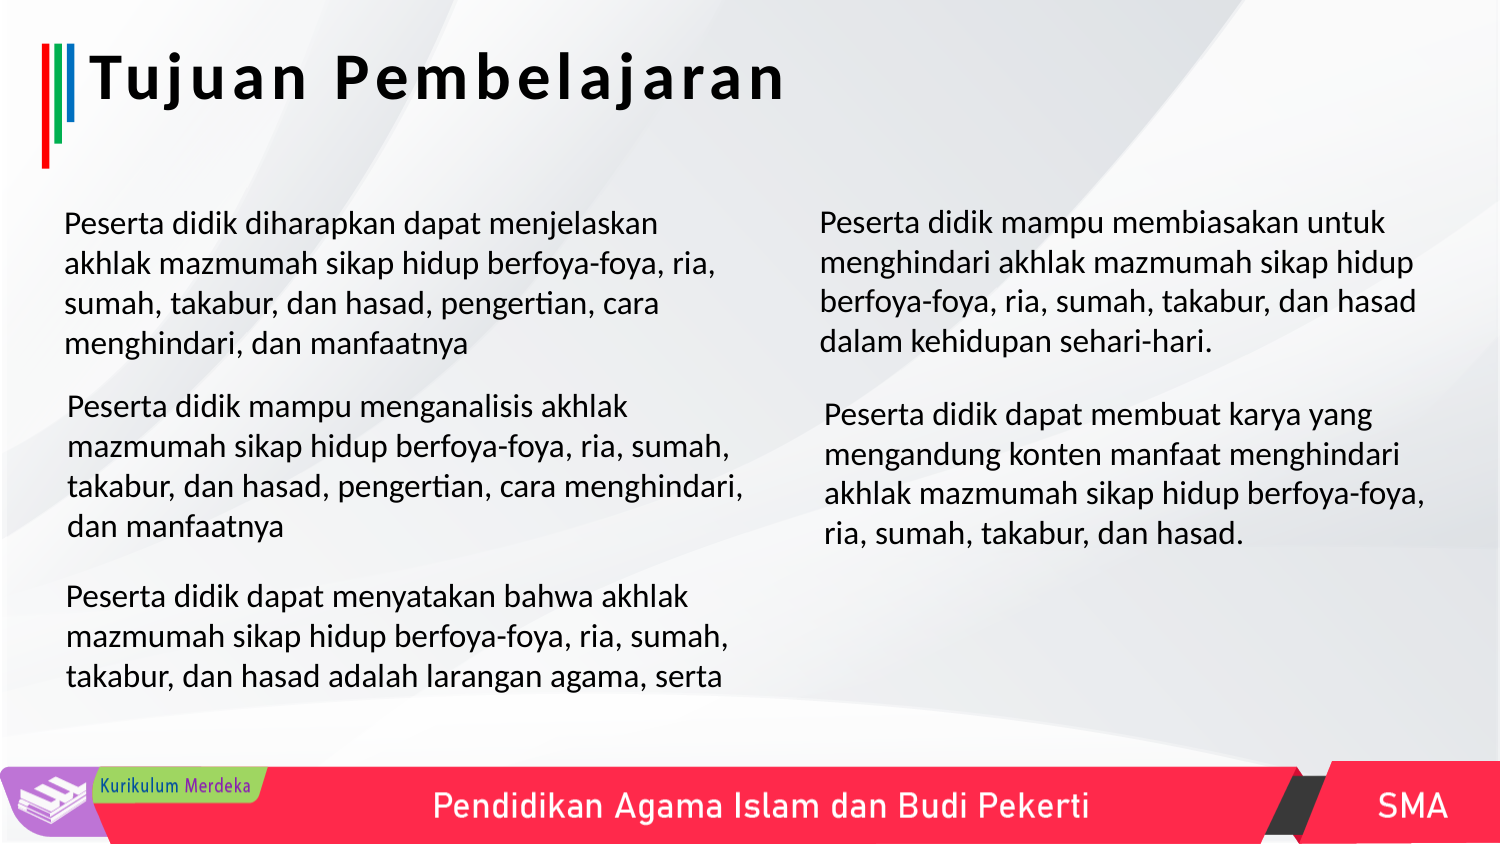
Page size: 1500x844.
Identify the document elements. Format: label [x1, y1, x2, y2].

picture [0, 0, 1500, 844]
text_box [41, 43, 75, 169]
